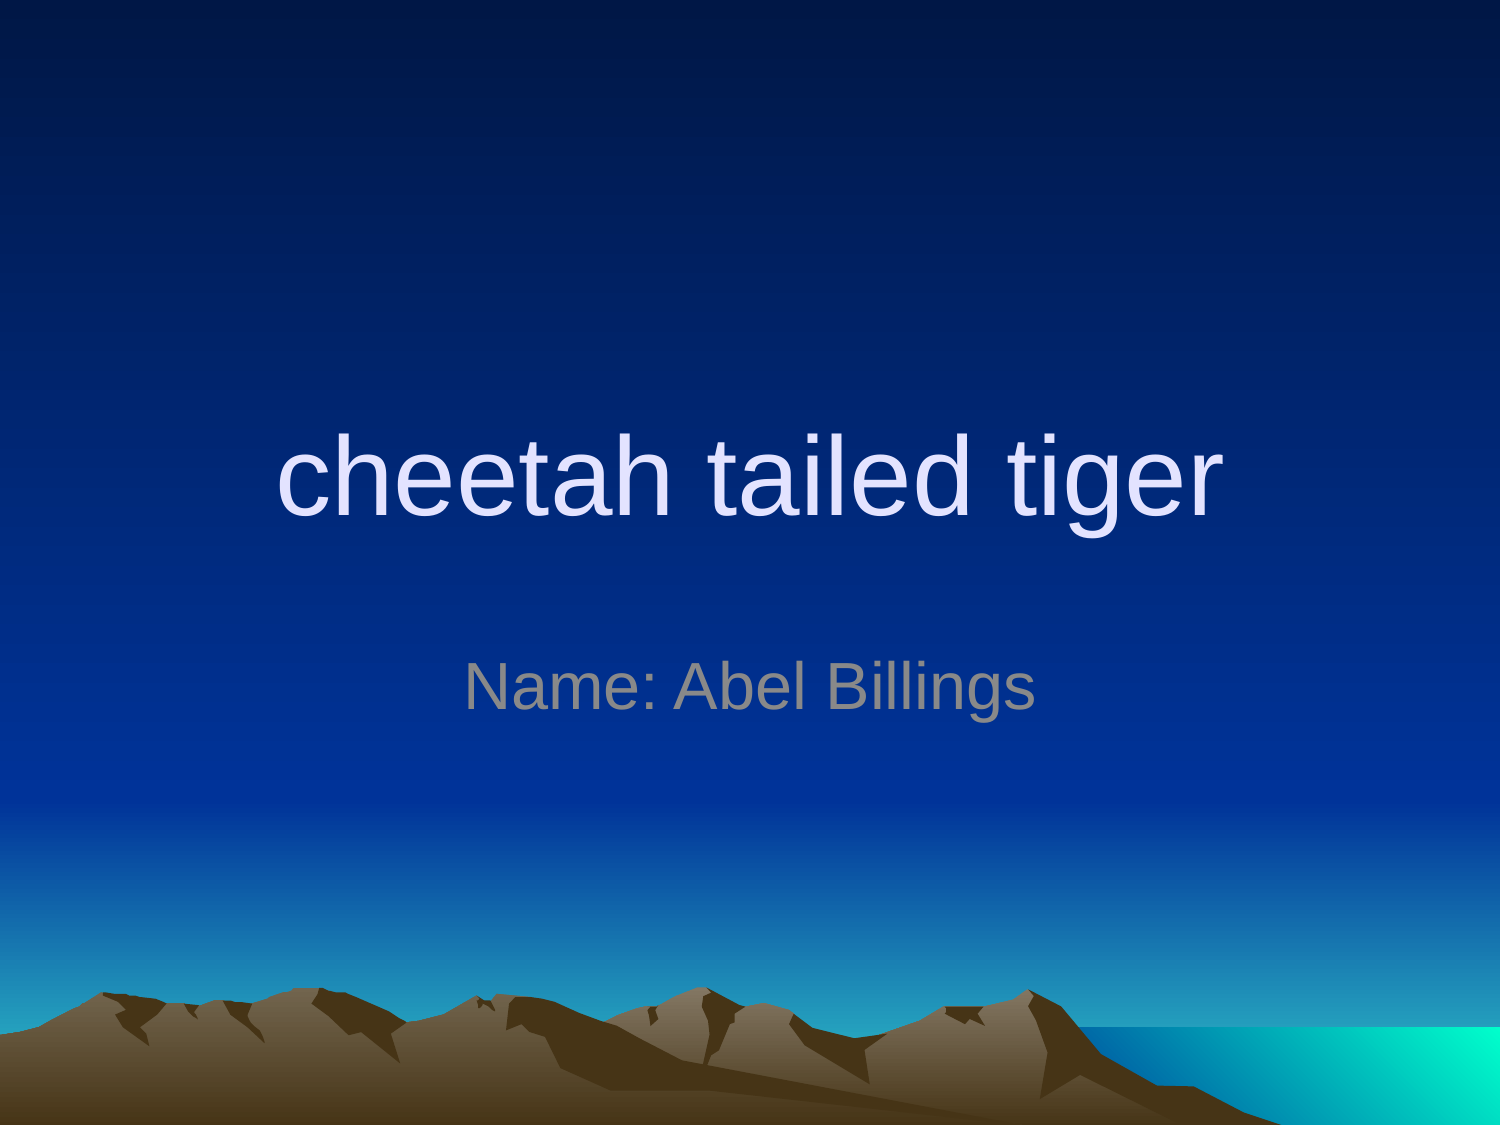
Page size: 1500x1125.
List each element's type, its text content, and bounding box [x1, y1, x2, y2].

title cheetah tailed tiger [112, 349, 1388, 591]
subtitle Name: Abel Billings [224, 634, 1276, 921]
